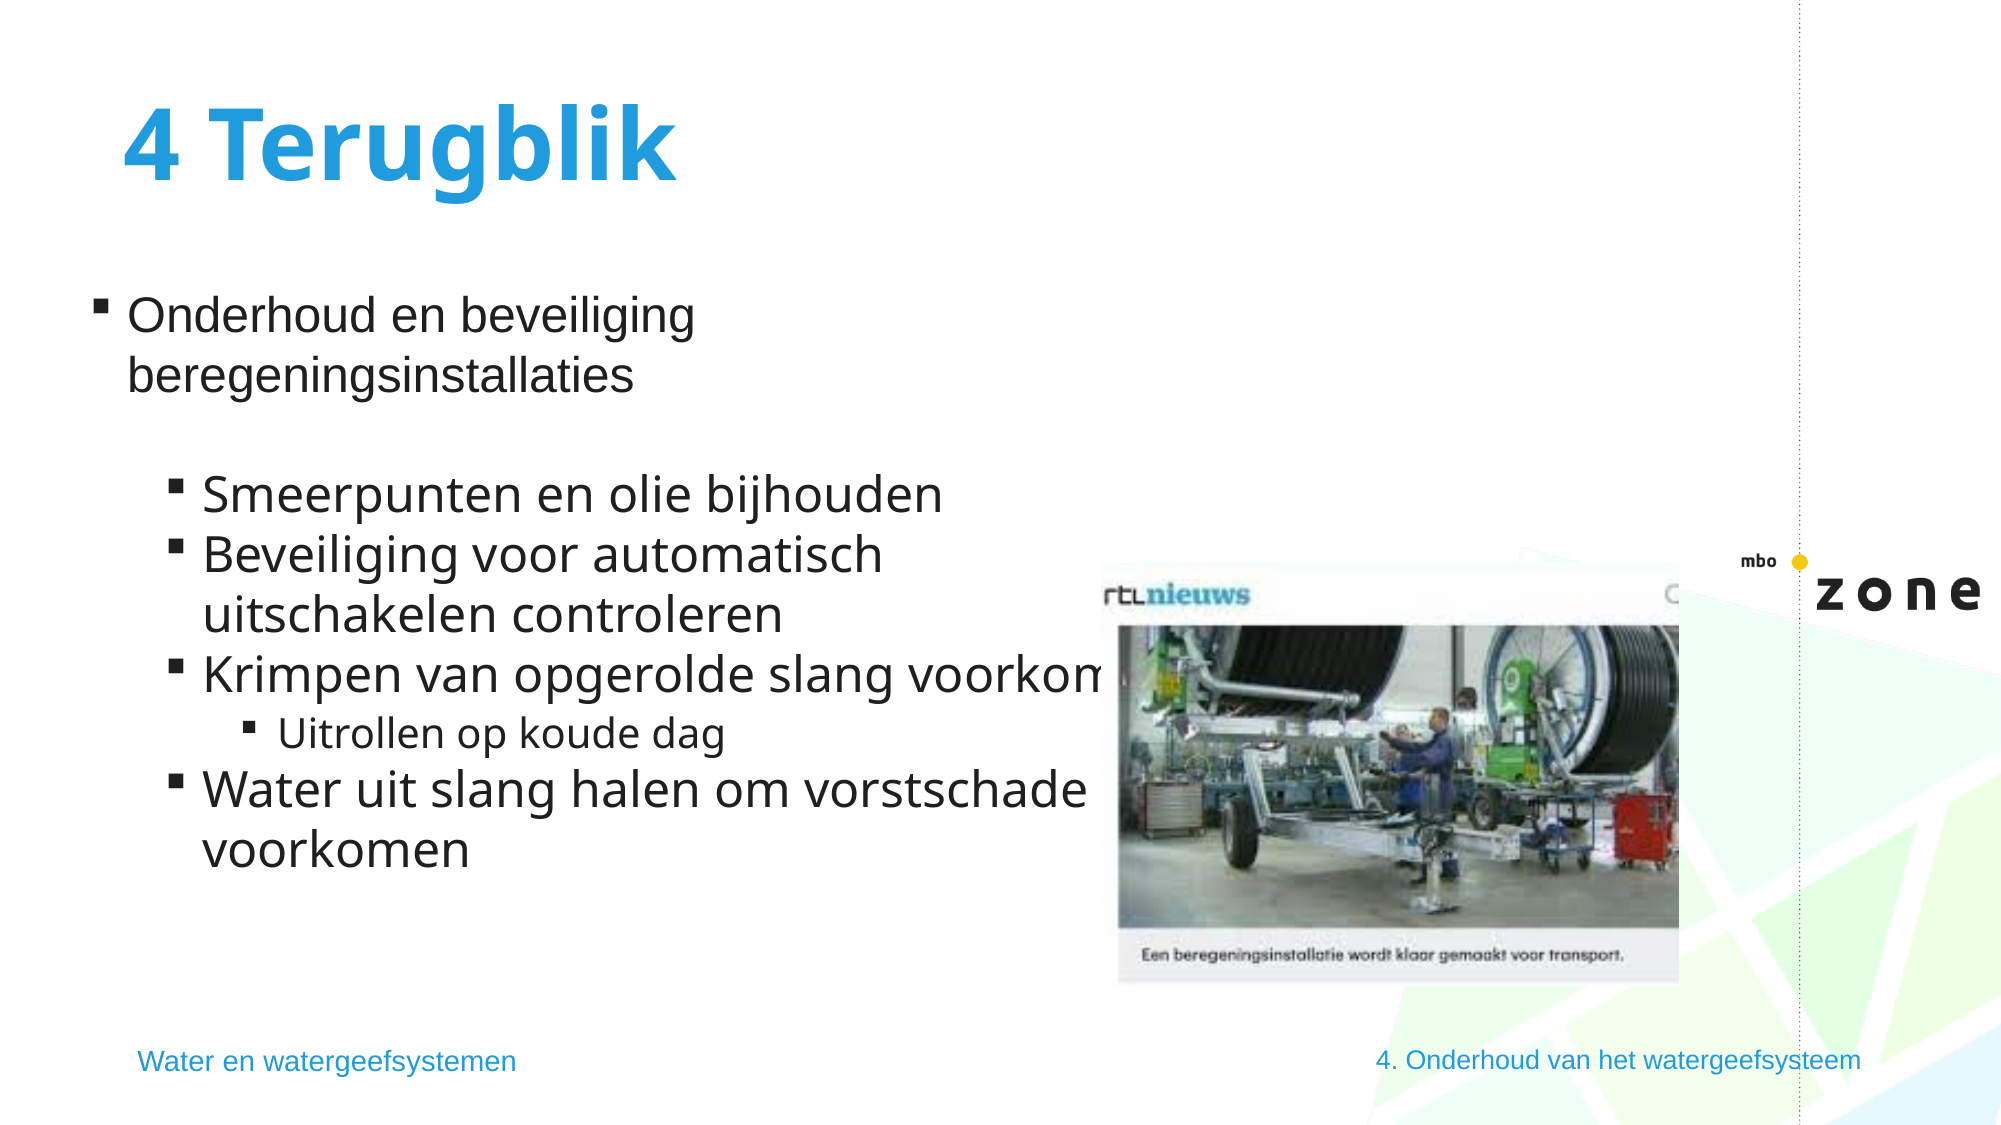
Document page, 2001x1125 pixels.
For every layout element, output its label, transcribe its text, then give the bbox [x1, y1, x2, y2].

list Onderhoud en beveiliging beregeningsinstallaties Smeerpunten en olie bijhouden Beveiliging voor automatisch uitschakelen controleren Krimpen van opgerolde slang voorkomen Uitrollen op koude dag Water uit slang halen om vorstschade te voorkomen [89, 282, 1188, 997]
list 4. Onderhoud van het watergeefsysteem [1334, 1042, 1863, 1103]
title 4 Terugblik [124, 94, 1607, 272]
list Water en watergeefsystemen [137, 1042, 639, 1103]
picture [1101, 0, 2001, 1125]
